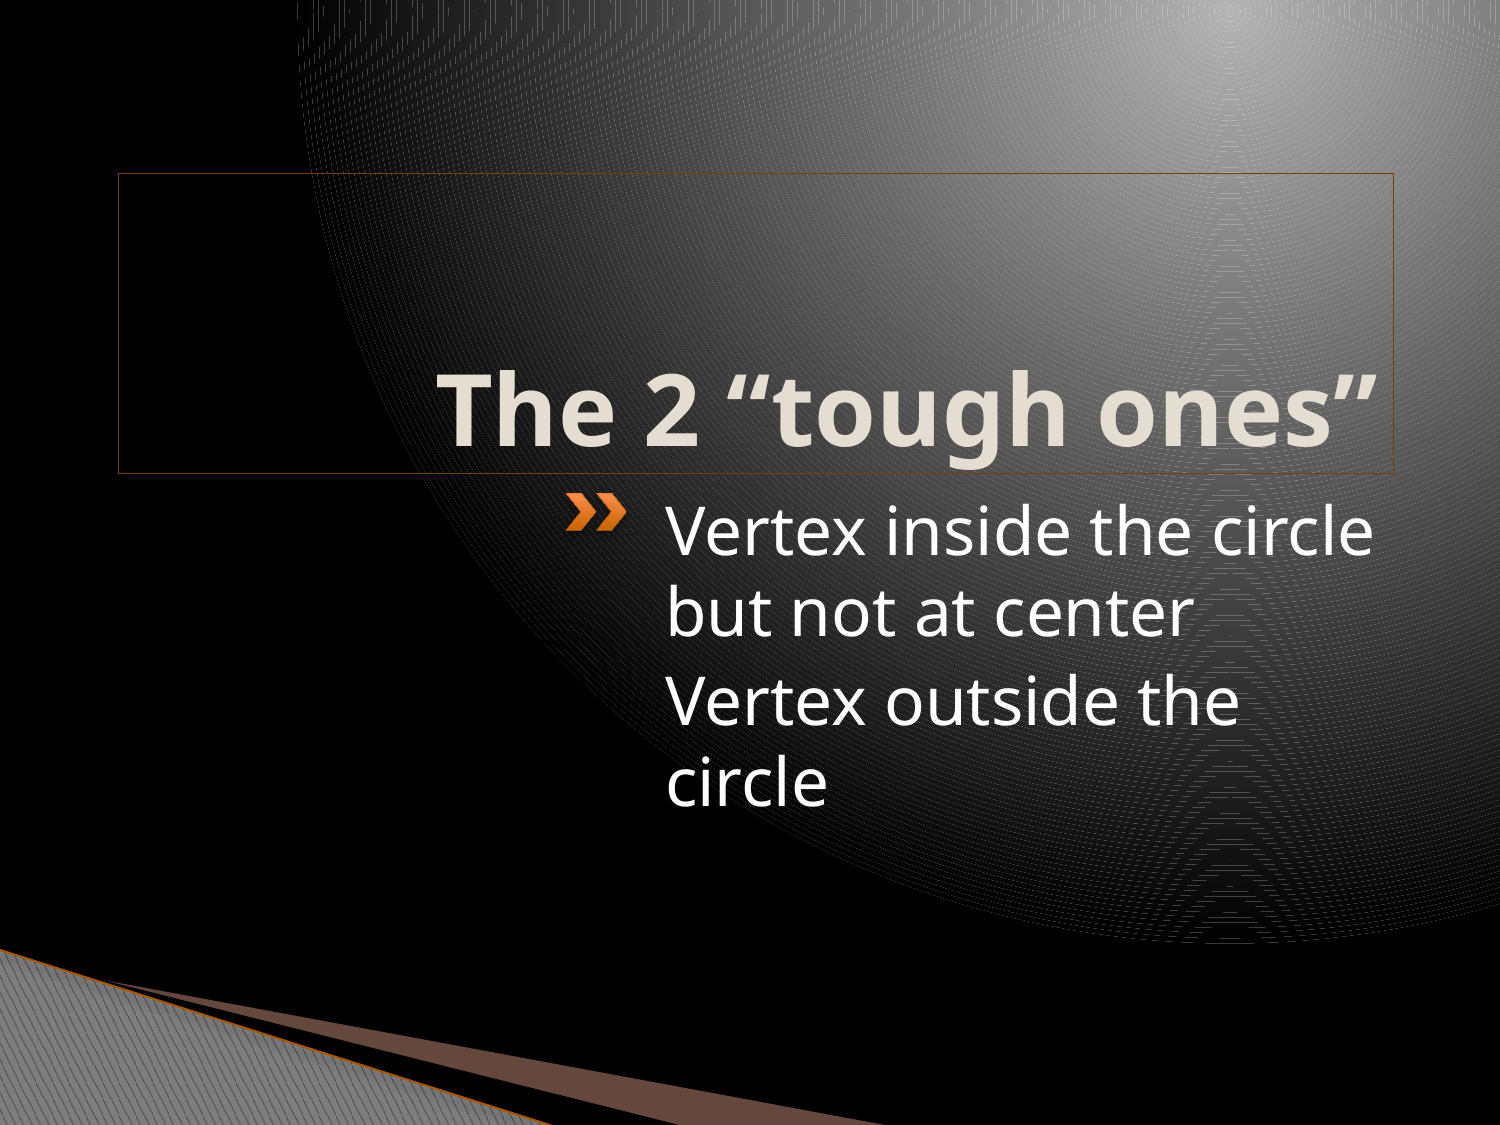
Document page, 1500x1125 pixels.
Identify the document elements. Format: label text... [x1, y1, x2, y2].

picture [0, 952, 543, 1125]
list Vertex inside the circle but not at center Vertex outside the circle [650, 480, 1394, 838]
title The 2 “tough ones” [118, 173, 1394, 474]
